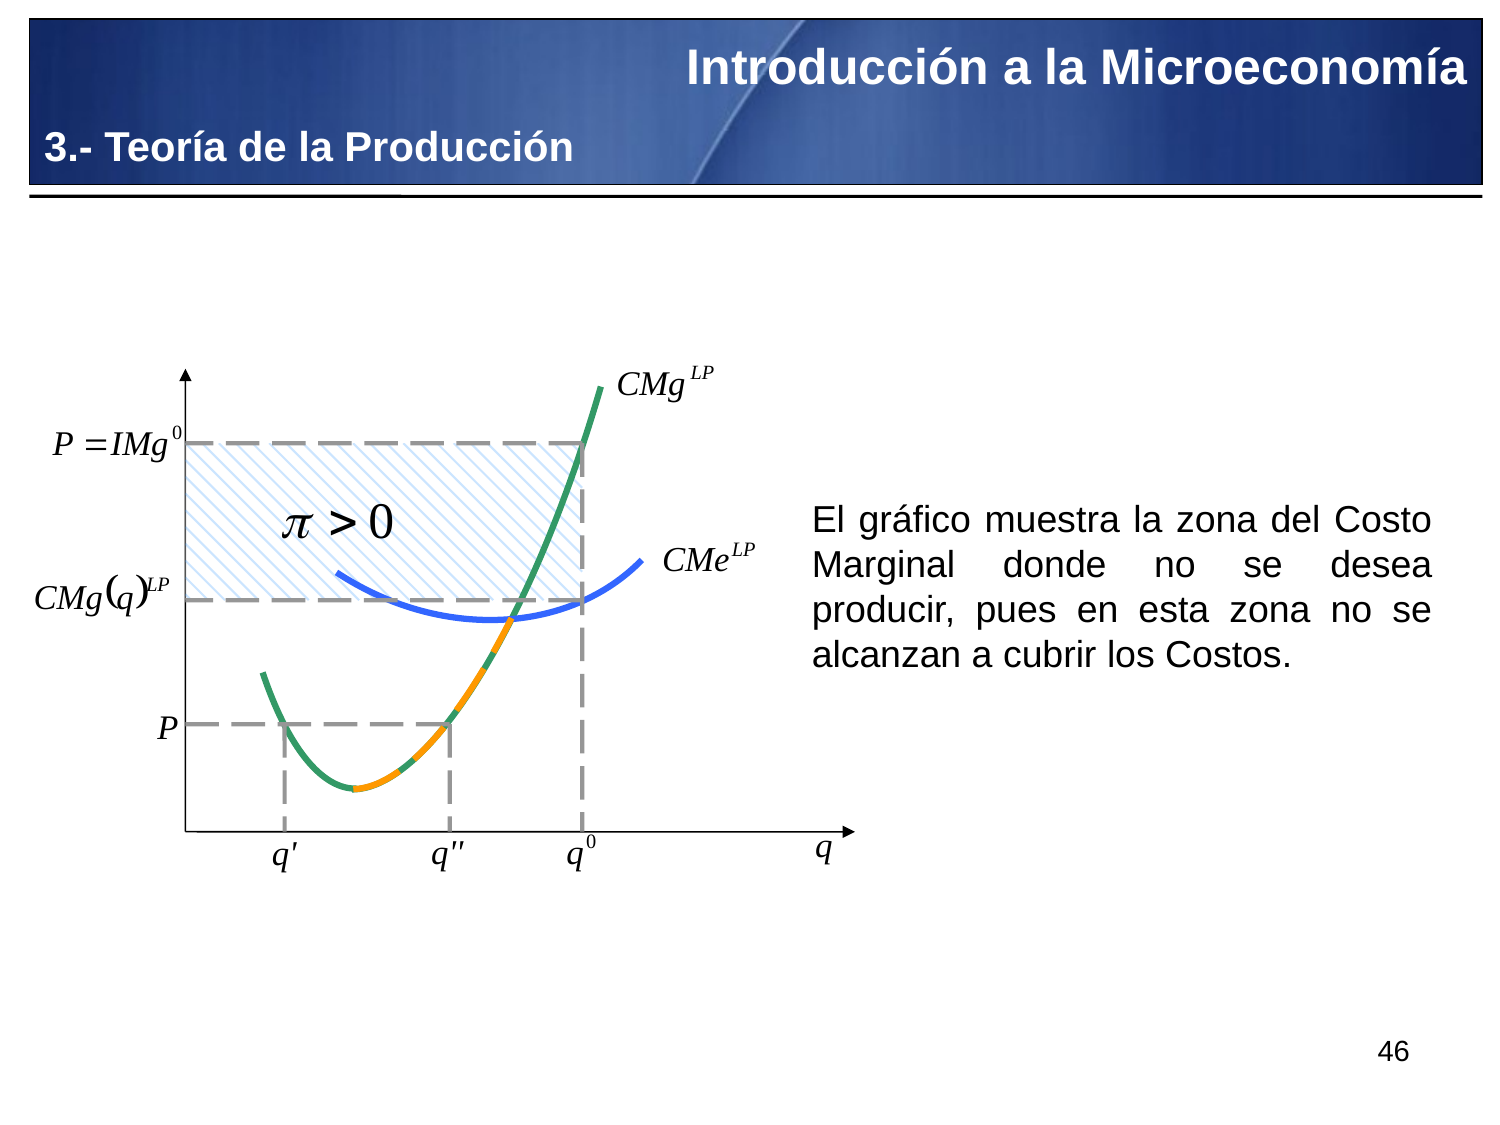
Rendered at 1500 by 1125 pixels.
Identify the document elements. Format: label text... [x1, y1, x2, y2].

text_box [29, 19, 1483, 185]
text_box El gráfico muestra la zona del Costo Marginal donde no se desea producir, pues en esta zona no se alcanzan a cubrir los Costos. [860, 487, 1447, 683]
slide_number 46 [1074, 1024, 1426, 1103]
text_box 3.- Teoría de la Producción [29, 112, 632, 178]
text_box Introducción a la Microeconomía [608, 26, 1483, 102]
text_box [29, 267, 856, 880]
